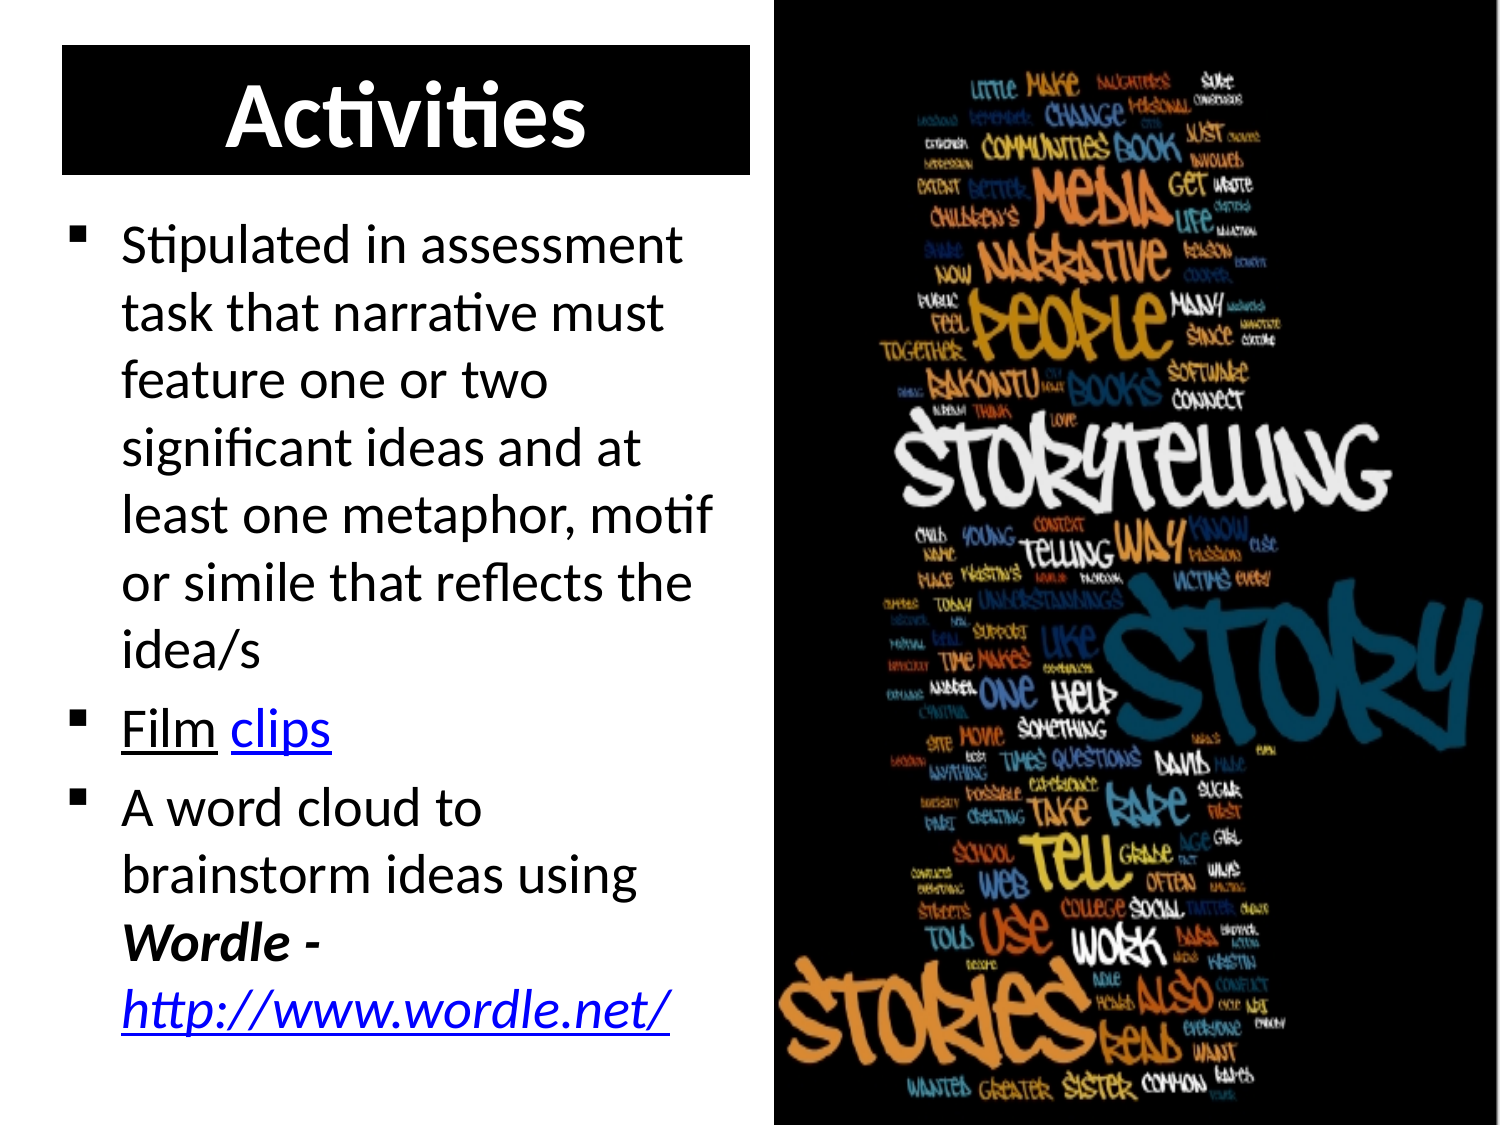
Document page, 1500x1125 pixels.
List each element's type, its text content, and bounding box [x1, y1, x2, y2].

list Stipulated in assessment task that narrative must feature one or two significant ideas and at least one metaphor, motif or simile that reflects the idea/s Film clips A word cloud to brainstorm ideas using Wordle - http://www.wordle.net/ [50, 200, 750, 1050]
picture [774, 0, 1500, 1125]
title Activities [62, 45, 750, 175]
